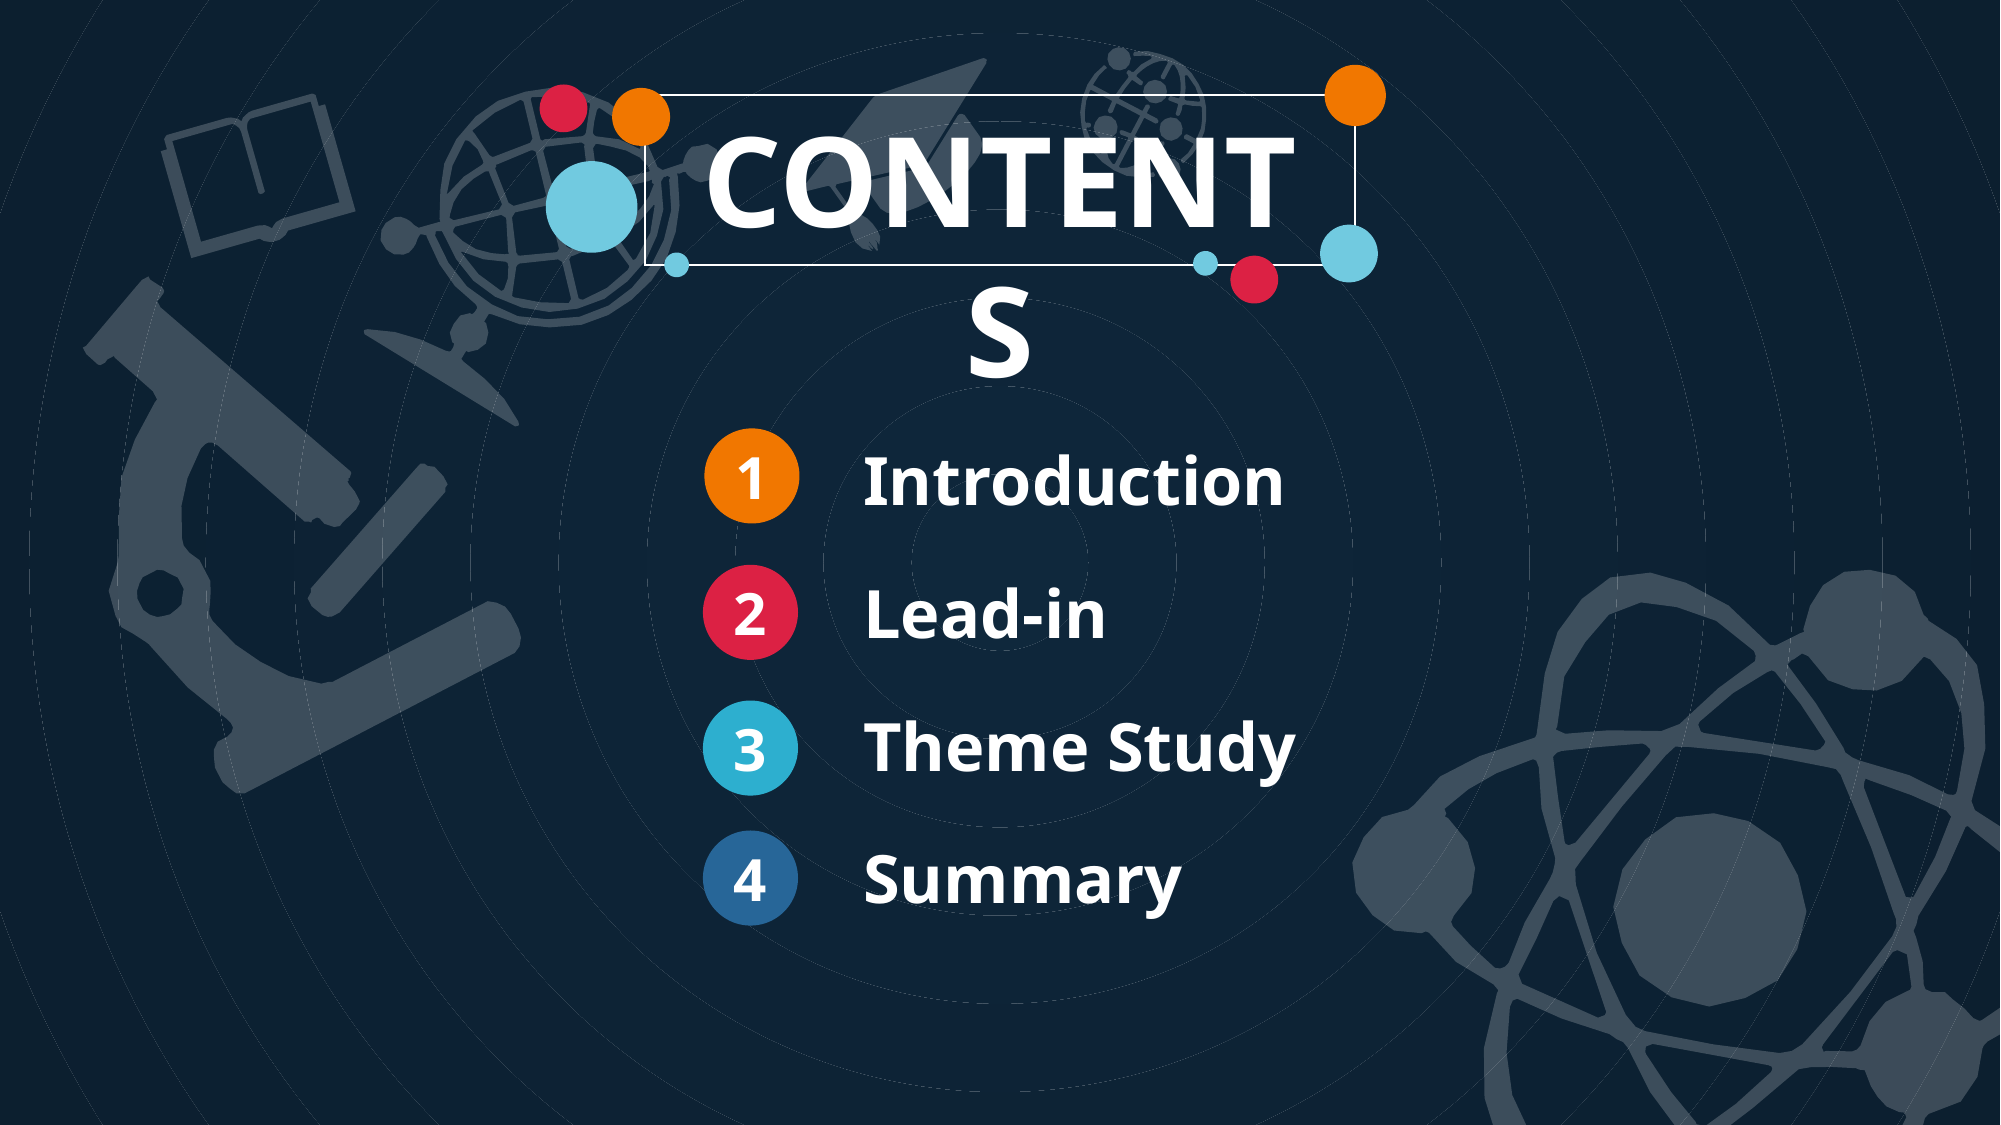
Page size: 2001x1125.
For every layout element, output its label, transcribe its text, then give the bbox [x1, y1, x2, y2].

text_box 1 [703, 427, 801, 525]
text_box 3 [701, 699, 800, 797]
text_box Summary [848, 829, 1247, 925]
text_box Introduction [848, 431, 1583, 527]
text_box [1176, 108, 1438, 298]
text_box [704, 94, 1356, 266]
text_box Theme Study [848, 697, 1460, 792]
text_box Lead-in [848, 564, 1247, 660]
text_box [535, 65, 704, 295]
text_box 2 [701, 563, 800, 661]
text_box 4 [701, 829, 800, 927]
